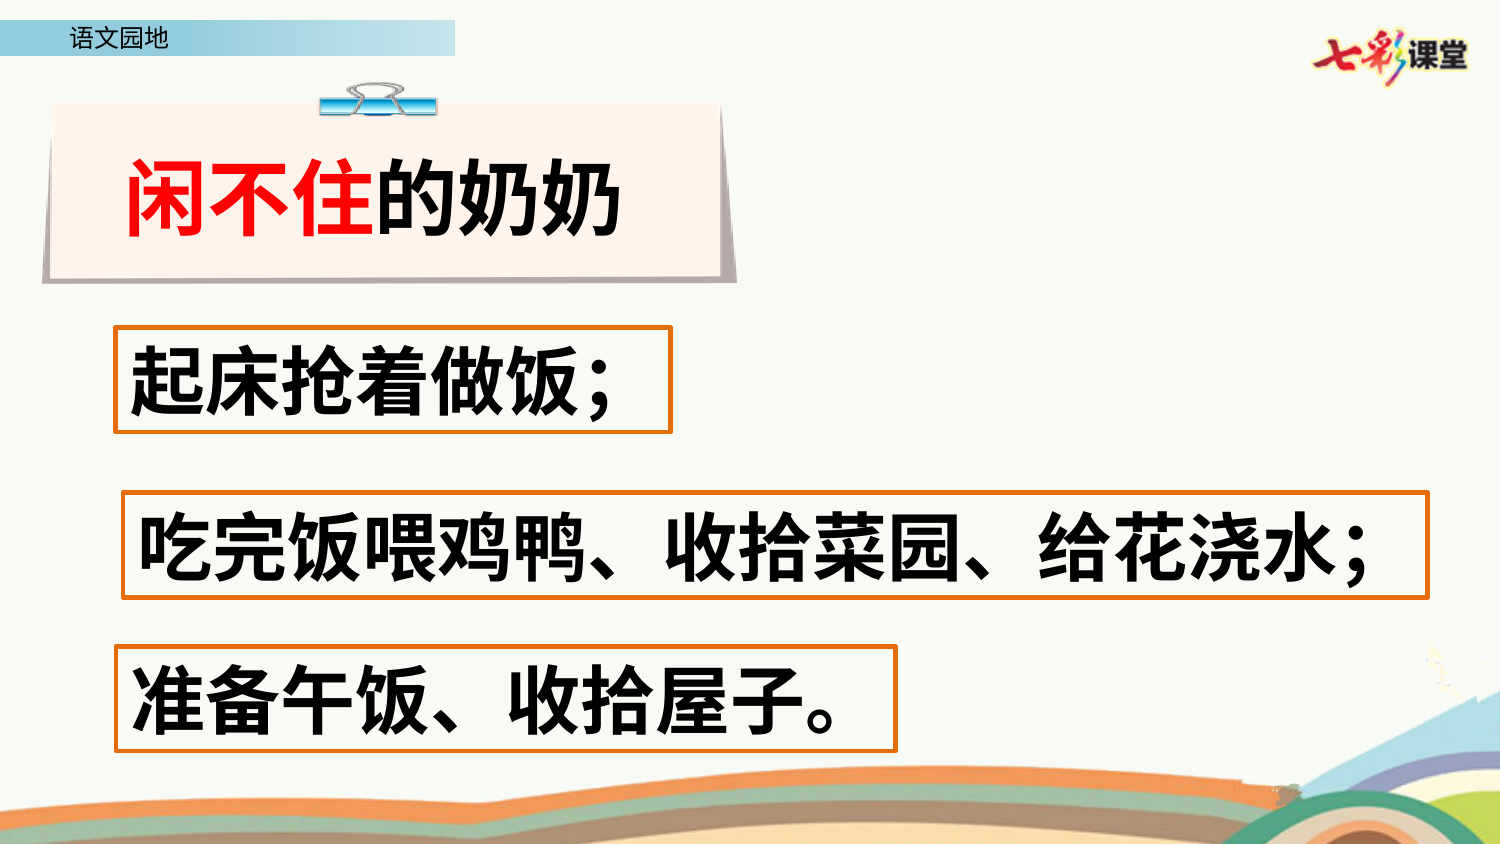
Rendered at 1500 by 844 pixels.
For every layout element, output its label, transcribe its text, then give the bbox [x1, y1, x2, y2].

text_box 准备午饭、收拾屋子。 [115, 646, 896, 751]
picture [0, 572, 1500, 844]
text_box 吃完饭喂鸡鸭、收拾菜园、给花浇水； [122, 492, 1428, 598]
text_box 起床抢着做饭； [115, 327, 671, 433]
picture [1308, 14, 1477, 95]
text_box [41, 79, 739, 284]
